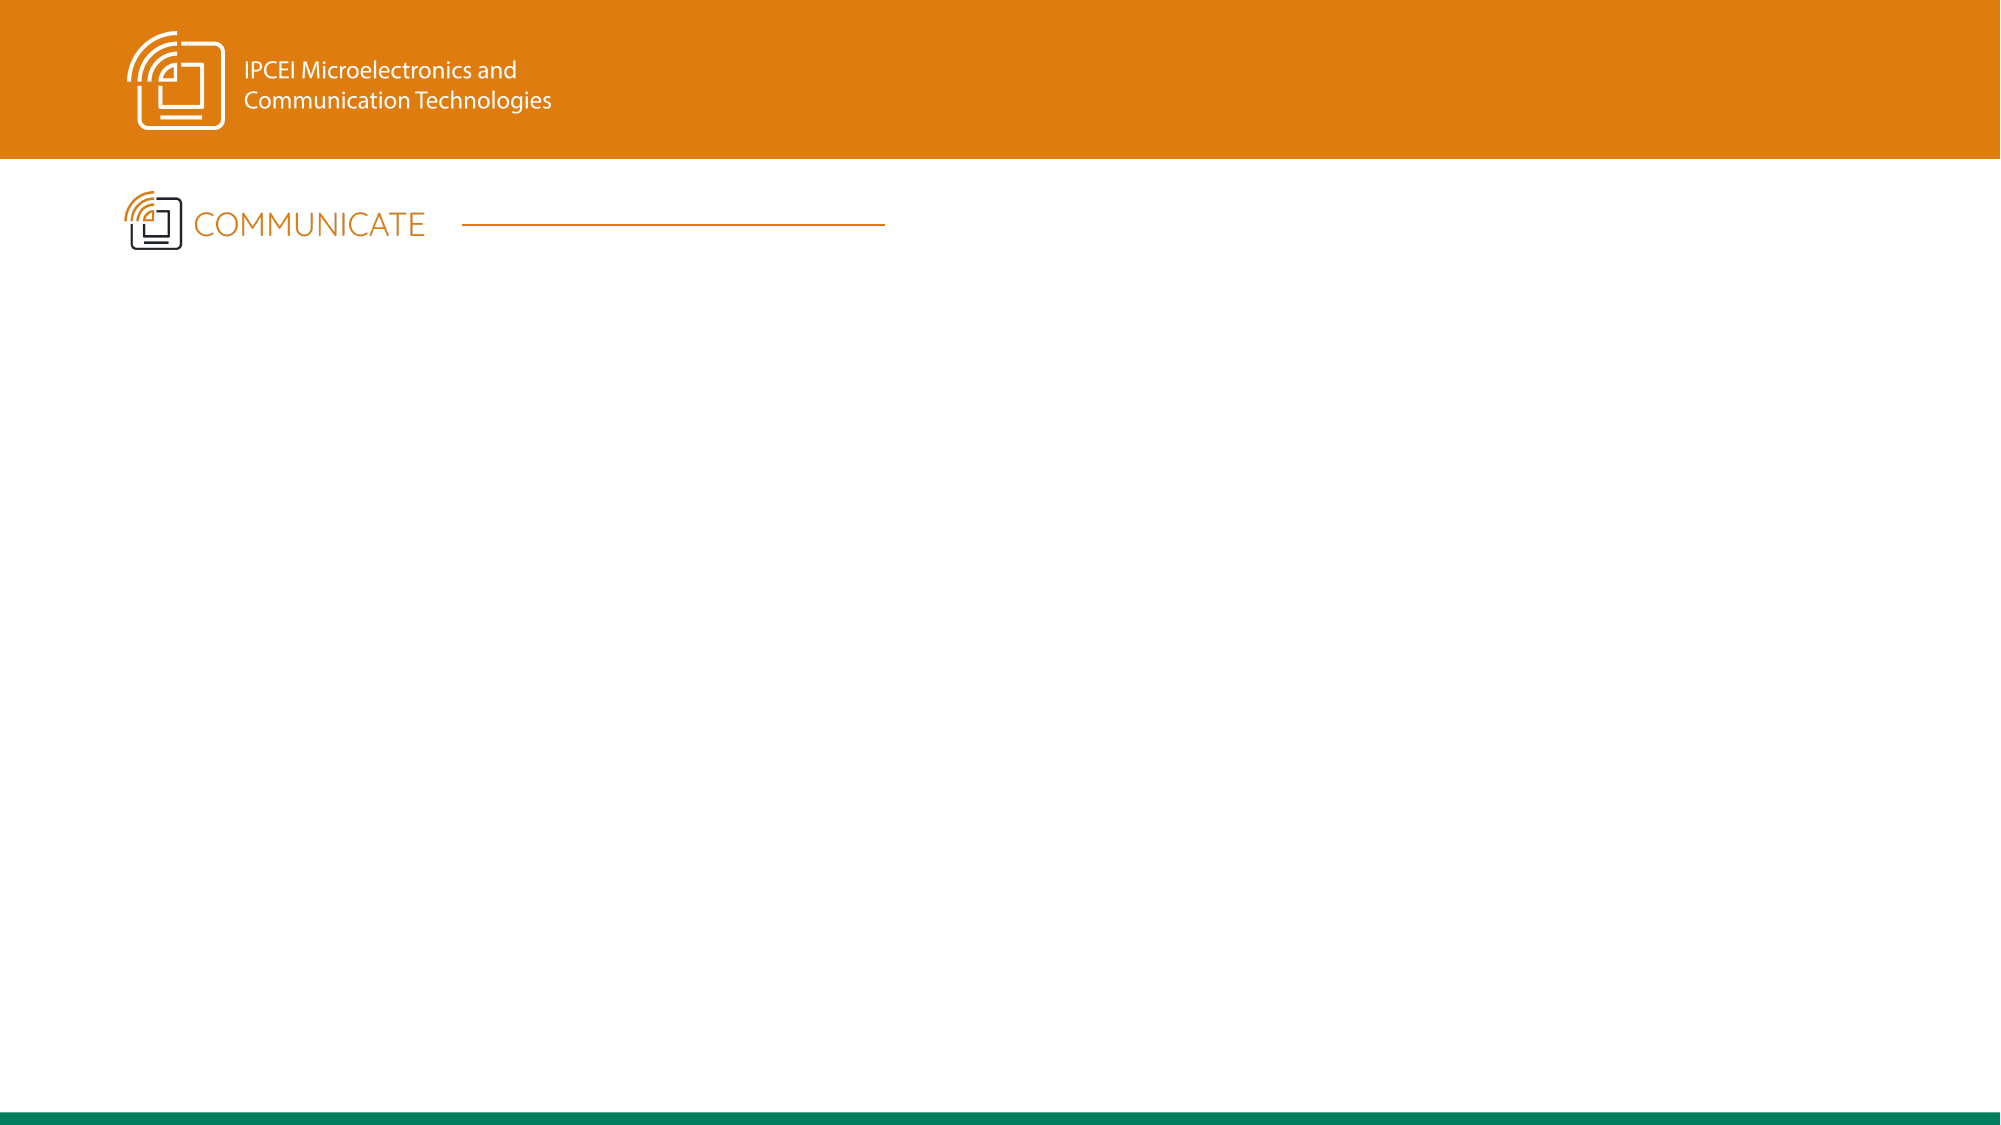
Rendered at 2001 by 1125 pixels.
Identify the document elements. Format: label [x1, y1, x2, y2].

picture [124, 191, 426, 250]
picture [127, 31, 552, 130]
